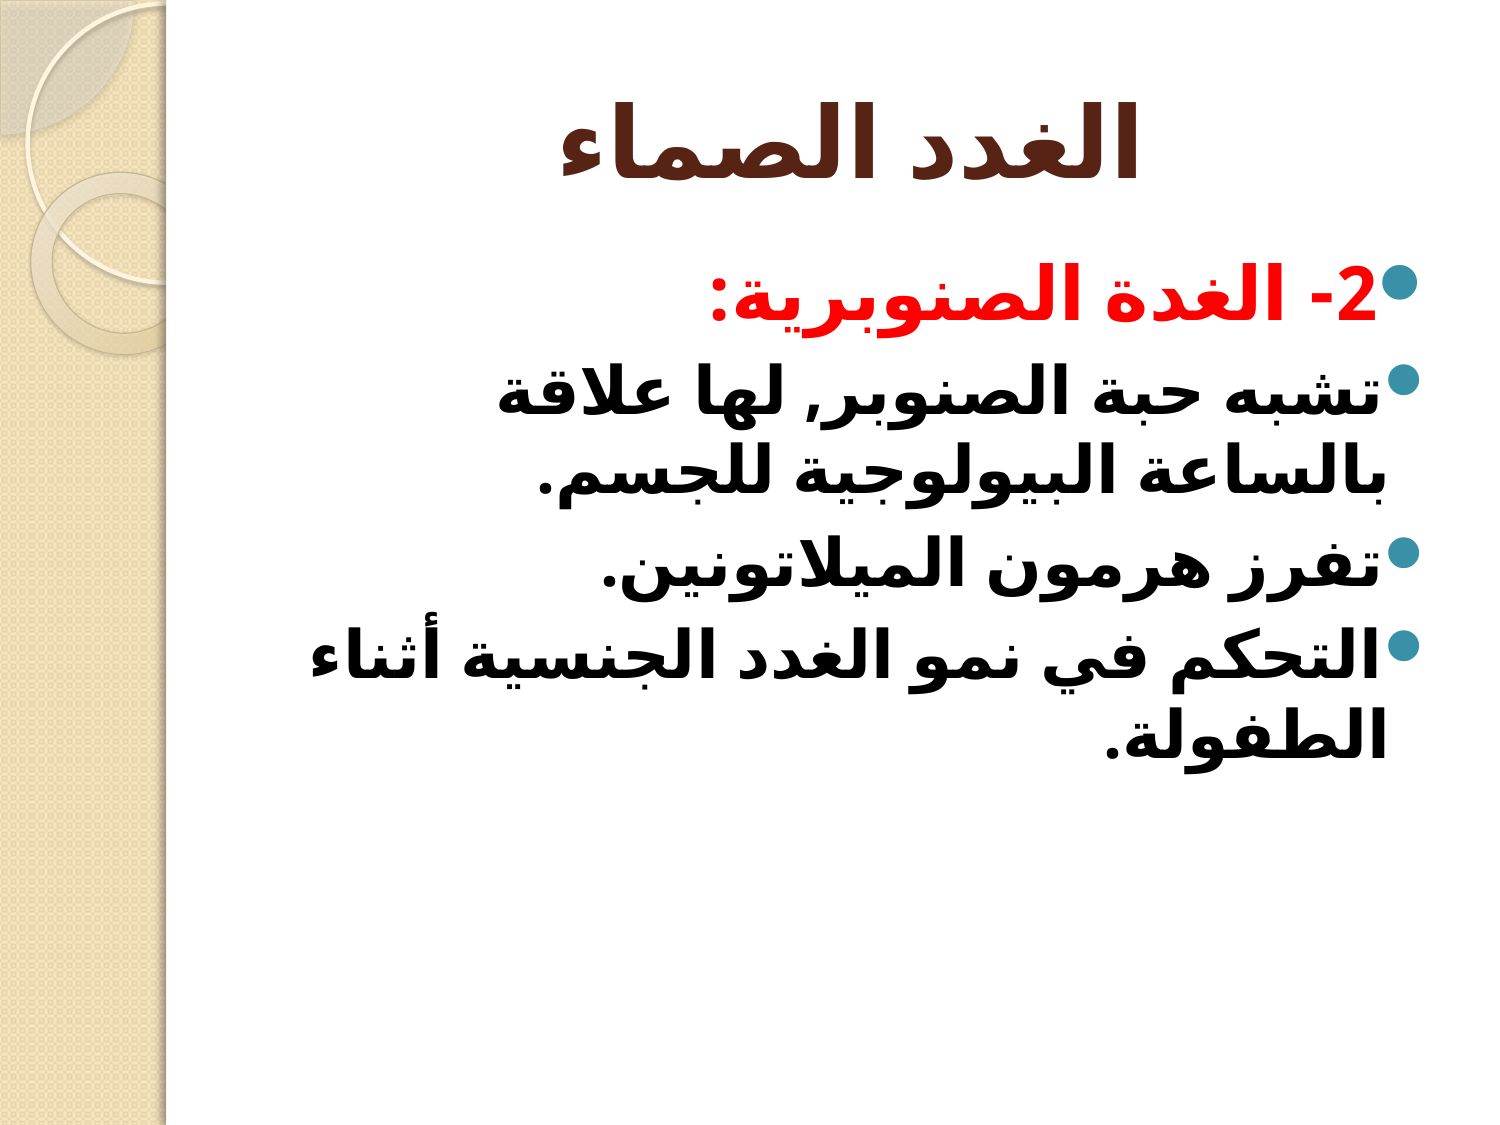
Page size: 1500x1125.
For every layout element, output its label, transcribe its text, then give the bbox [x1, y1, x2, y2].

title الغدد الصماء [235, 45, 1466, 233]
list 2- الغدة الصنوبرية: تشبه حبة الصنوبر, لها علاقة بالساعة البيولوجية للجسم. تفرز هرمون الميلاتونين. التحكم في نمو الغدد الجنسية أثناء الطفولة. [235, 237, 1466, 1025]
